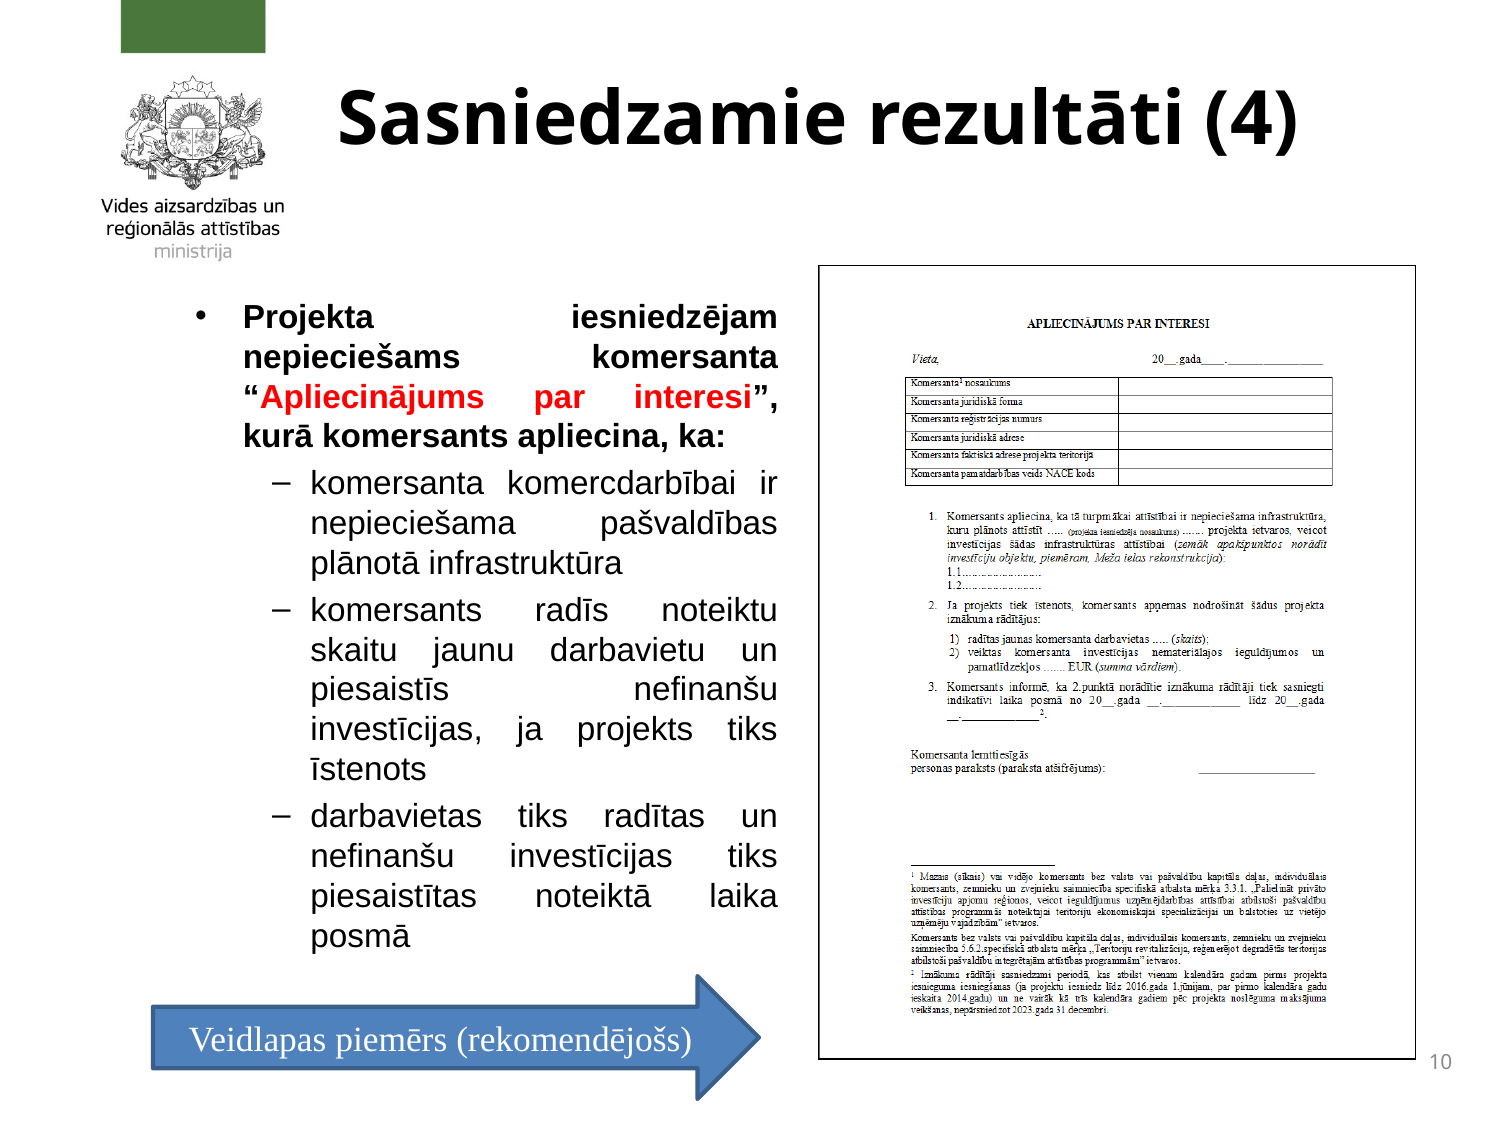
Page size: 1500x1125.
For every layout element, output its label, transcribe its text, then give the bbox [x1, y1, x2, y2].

slide_number 10 [1400, 1037, 1468, 1088]
text_box Veidlapas piemērs (rekomendējošs) [150, 974, 762, 1101]
text_box Sasniedzamie rezultāti (4) [322, 62, 1425, 178]
picture [48, 0, 338, 321]
list Projekta iesniedzējam nepieciešams komersanta “Apliecinājums par interesi”, kurā komersants apliecina, ka: komersanta komercdarbībai ir nepieciešama pašvaldības plānotā infrastruktūra komersants radīs noteiktu skaitu jaunu darbavietu un piesaistīs nefinanšu investīcijas, ja projekts tiks īstenots darbavietas tiks radītas un nefinanšu investīcijas tiks piesaistītas noteiktā laika posmā [102, 240, 795, 1069]
picture [819, 265, 1415, 1059]
